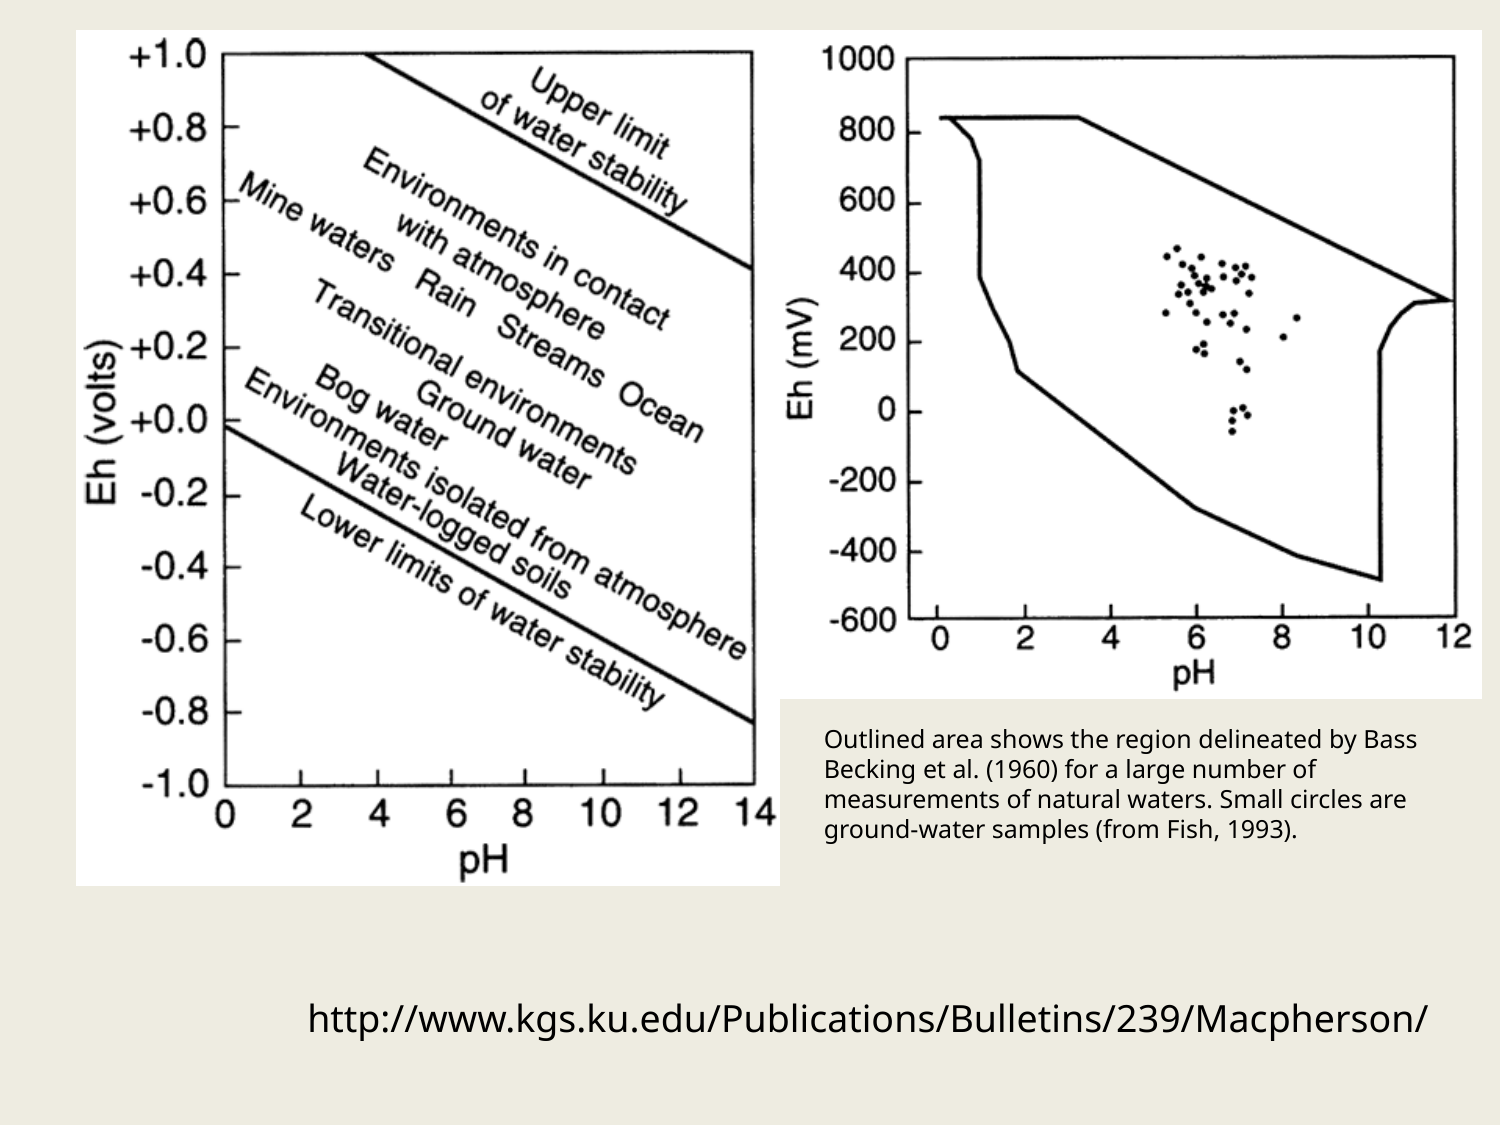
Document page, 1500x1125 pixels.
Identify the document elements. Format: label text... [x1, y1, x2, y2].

text_box Outlined area shows the region delineated by Bass Becking et al. (1960) for a large number of measurements of natural waters. Small circles are ground-water samples (from Fish, 1993). [809, 722, 1482, 851]
text_box http://www.kgs.ku.edu/Publications/Bulletins/239/Macpherson/ [292, 987, 1445, 1048]
picture [76, 30, 1483, 886]
